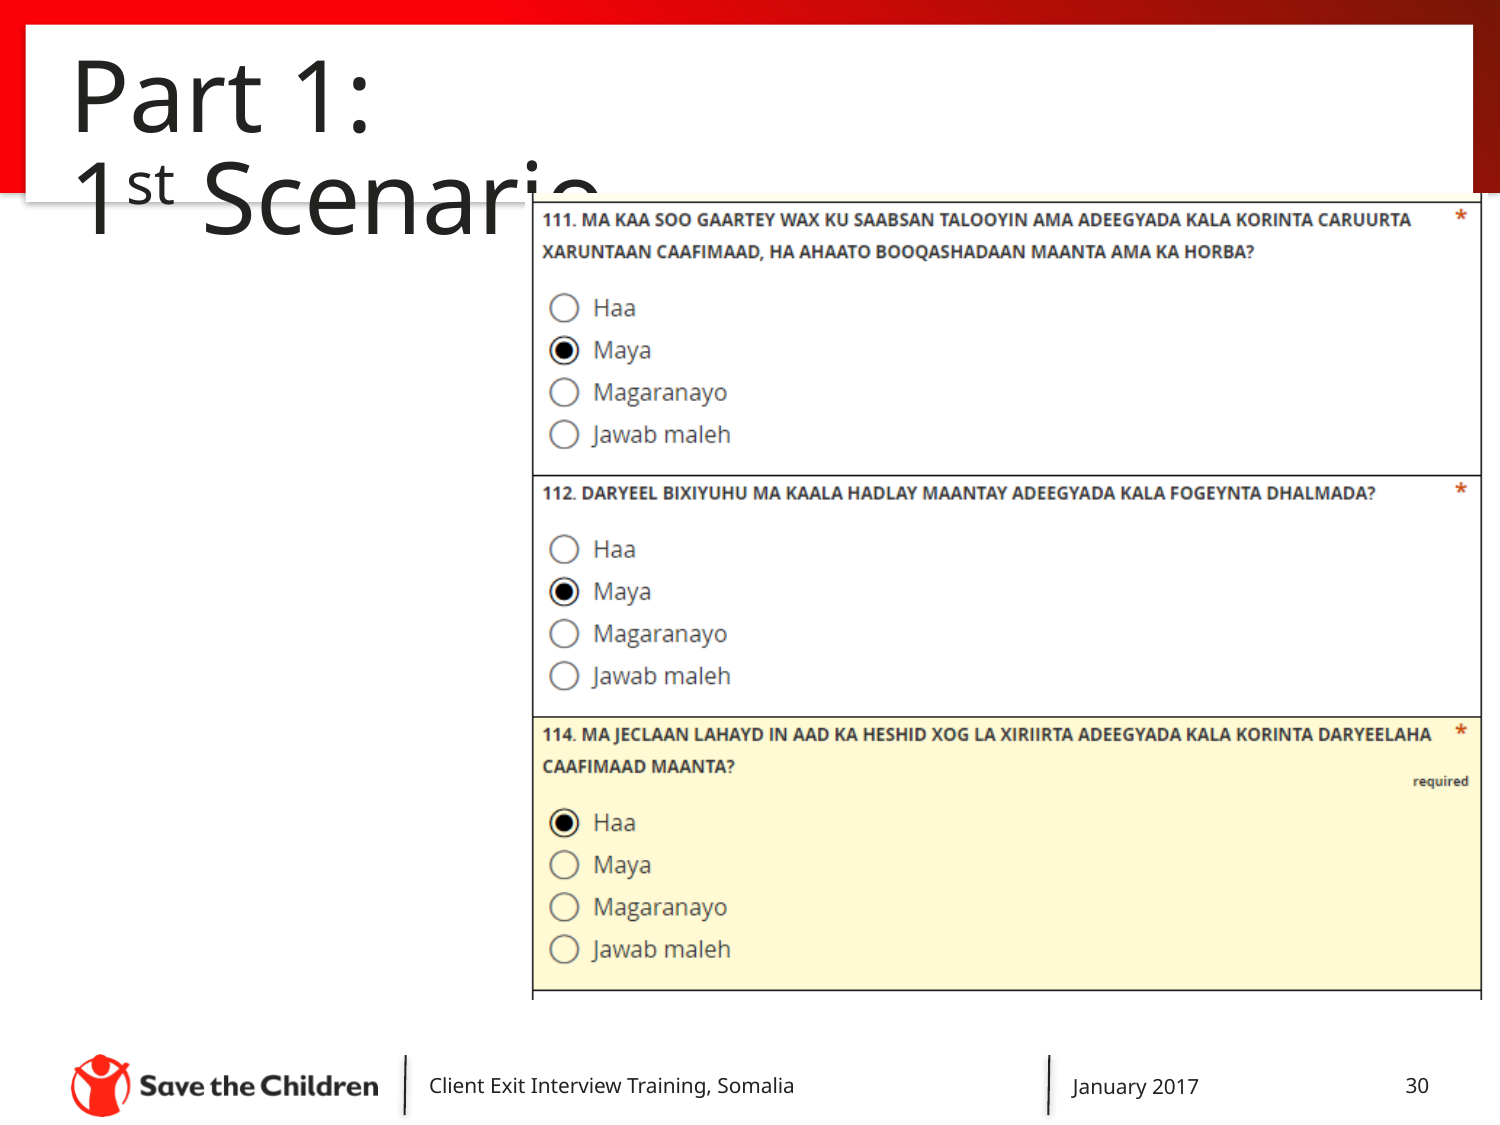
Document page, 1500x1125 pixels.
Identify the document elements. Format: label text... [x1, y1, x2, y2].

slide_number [1057, 1056, 1317, 1117]
footer Client Exit Interview Training, Somalia [414, 1056, 1042, 1117]
picture [524, 193, 1488, 1000]
picture [71, 1054, 378, 1117]
slide_number 30 [1317, 1056, 1445, 1117]
title Part 1: 1st Scenario [69, 50, 1429, 273]
